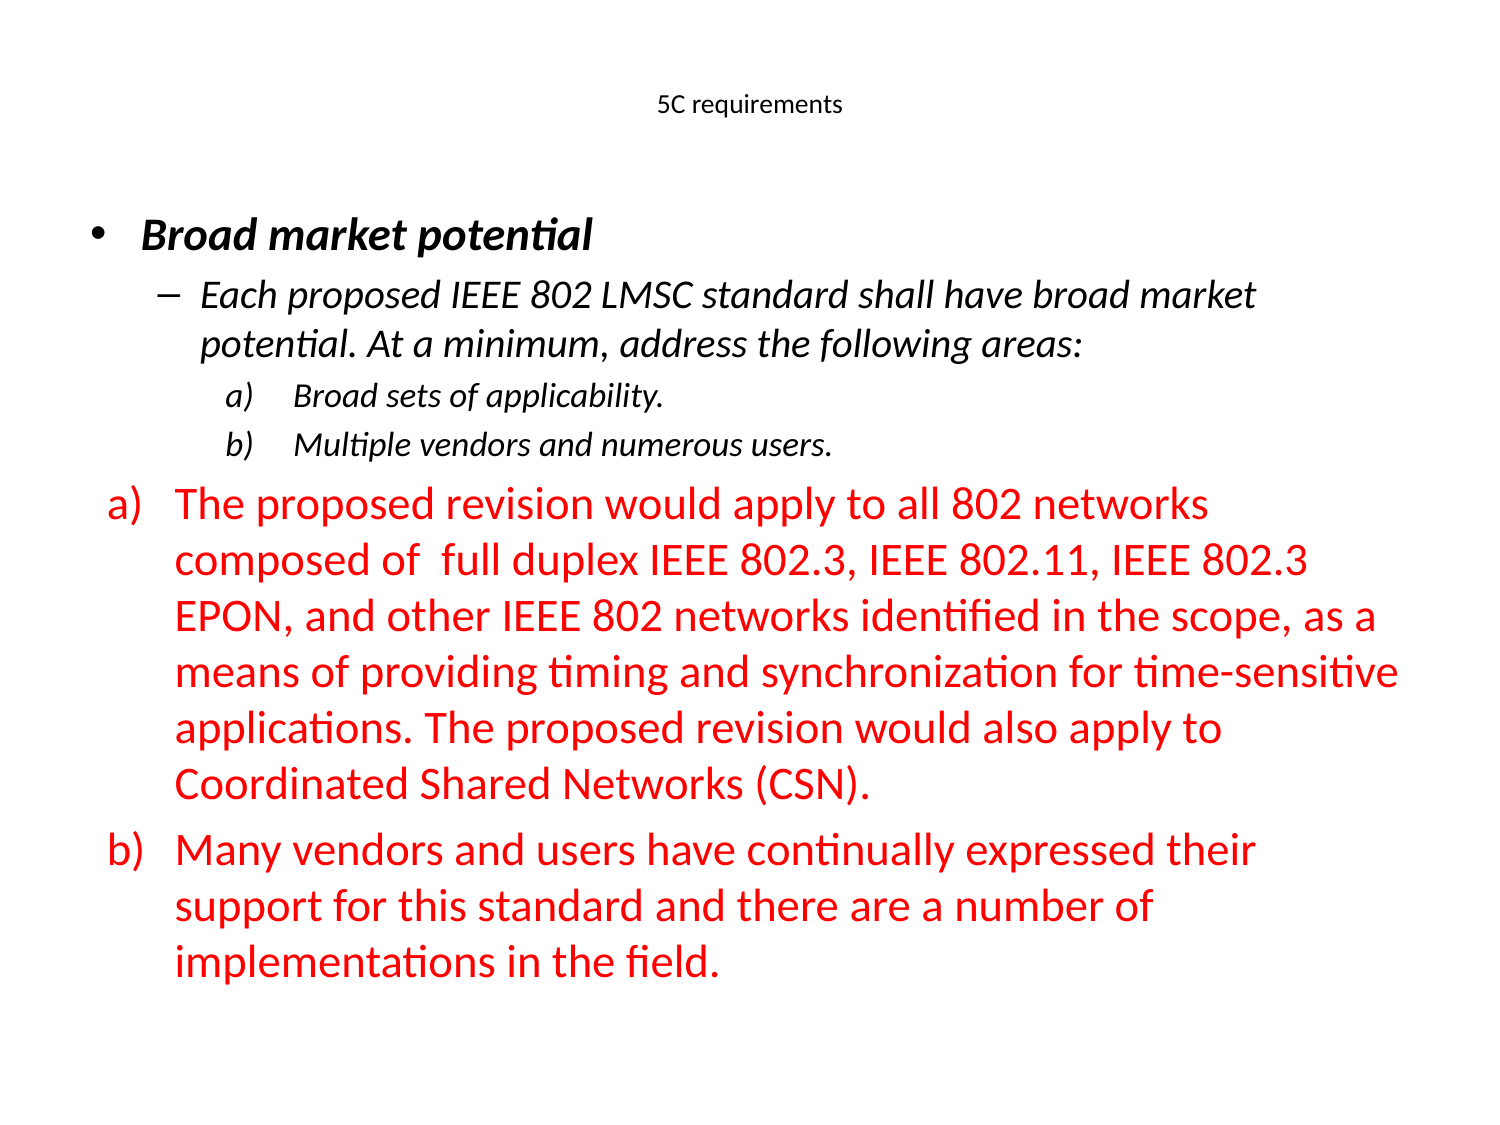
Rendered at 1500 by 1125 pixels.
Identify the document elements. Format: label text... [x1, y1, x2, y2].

title 5C requirements [75, 78, 1425, 161]
list Broad market potential Each proposed IEEE 802 LMSC standard shall have broad market potential. At a minimum, address the following areas: Broad sets of applicability. Multiple vendors and numerous users. The proposed revision would apply to all 802 networks composed of full duplex IEEE 802.3, IEEE 802.11, IEEE 802.3 EPON, and other IEEE 802 networks identified in the scope, as a means of providing timing and synchronization for time-sensitive applications. The proposed revision would also apply to Coordinated Shared Networks (CSN). Many vendors and users have continually expressed their support for this standard and there are a number of implementations in the field. [75, 196, 1425, 1005]
